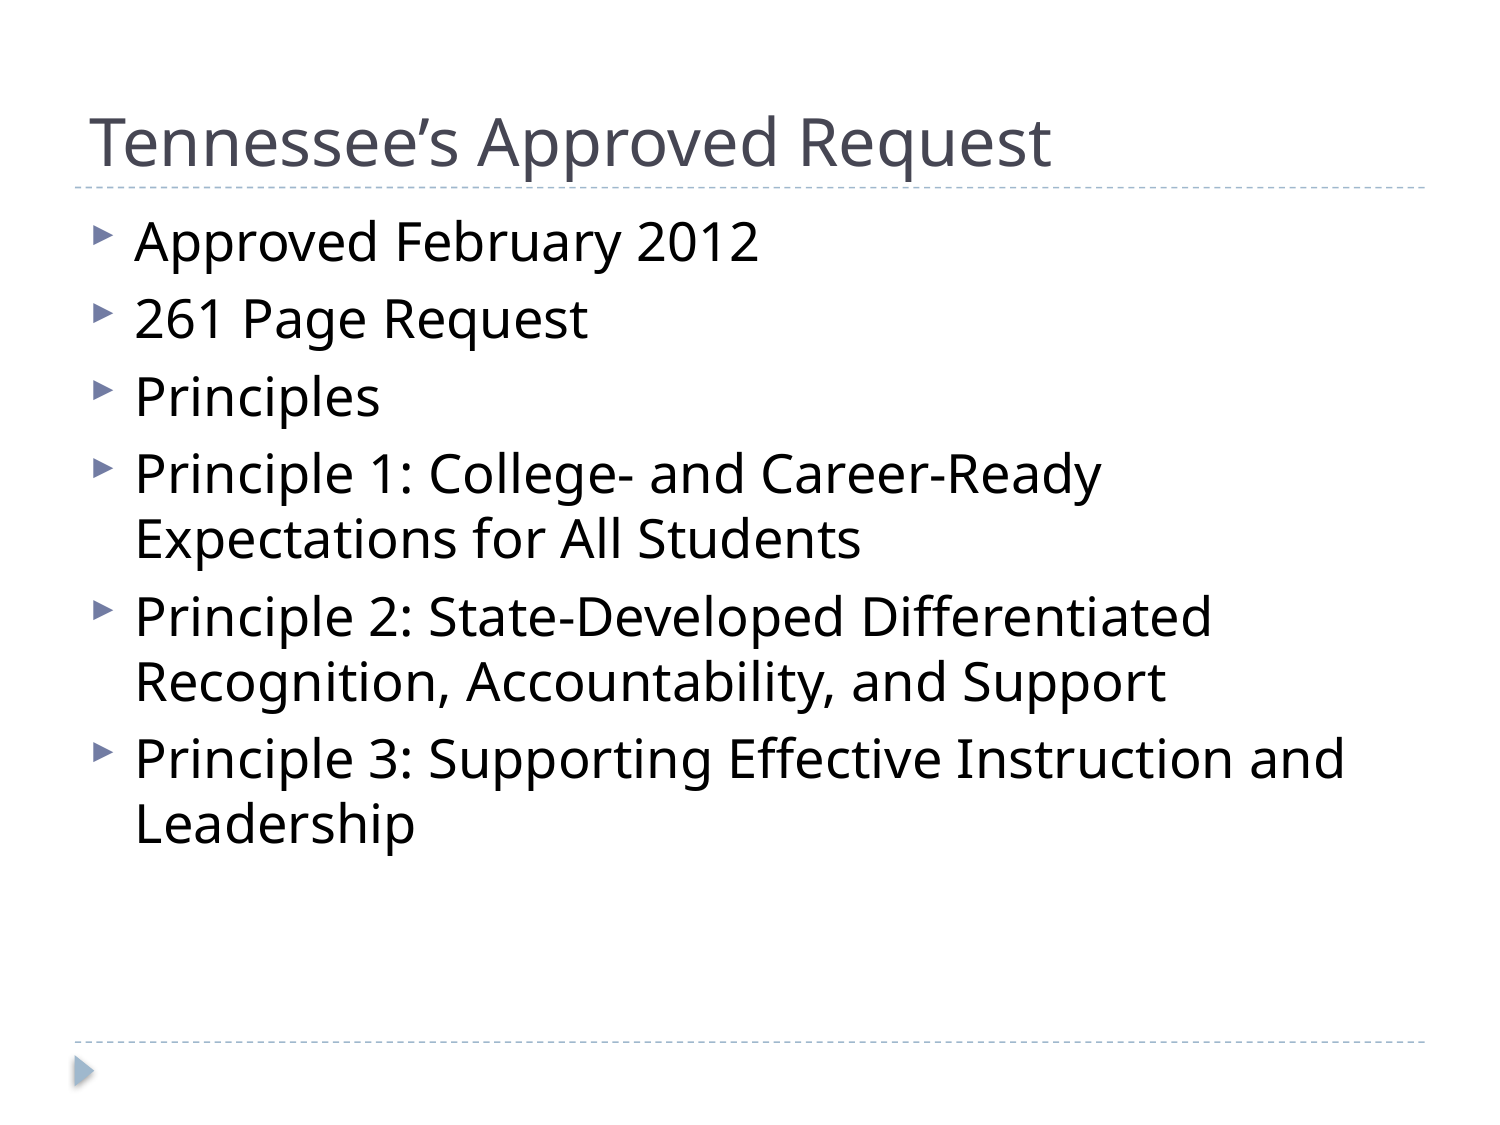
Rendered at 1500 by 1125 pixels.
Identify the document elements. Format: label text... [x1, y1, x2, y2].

title Tennessee’s Approved Request [75, 24, 1425, 188]
list Approved February 2012 261 Page Request Principles Principle 1: College- and Career-Ready Expectations for All Students Principle 2: State-Developed Differentiated Recognition, Accountability, and Support Principle 3: Supporting Effective Instruction and Leadership [75, 200, 1425, 1010]
